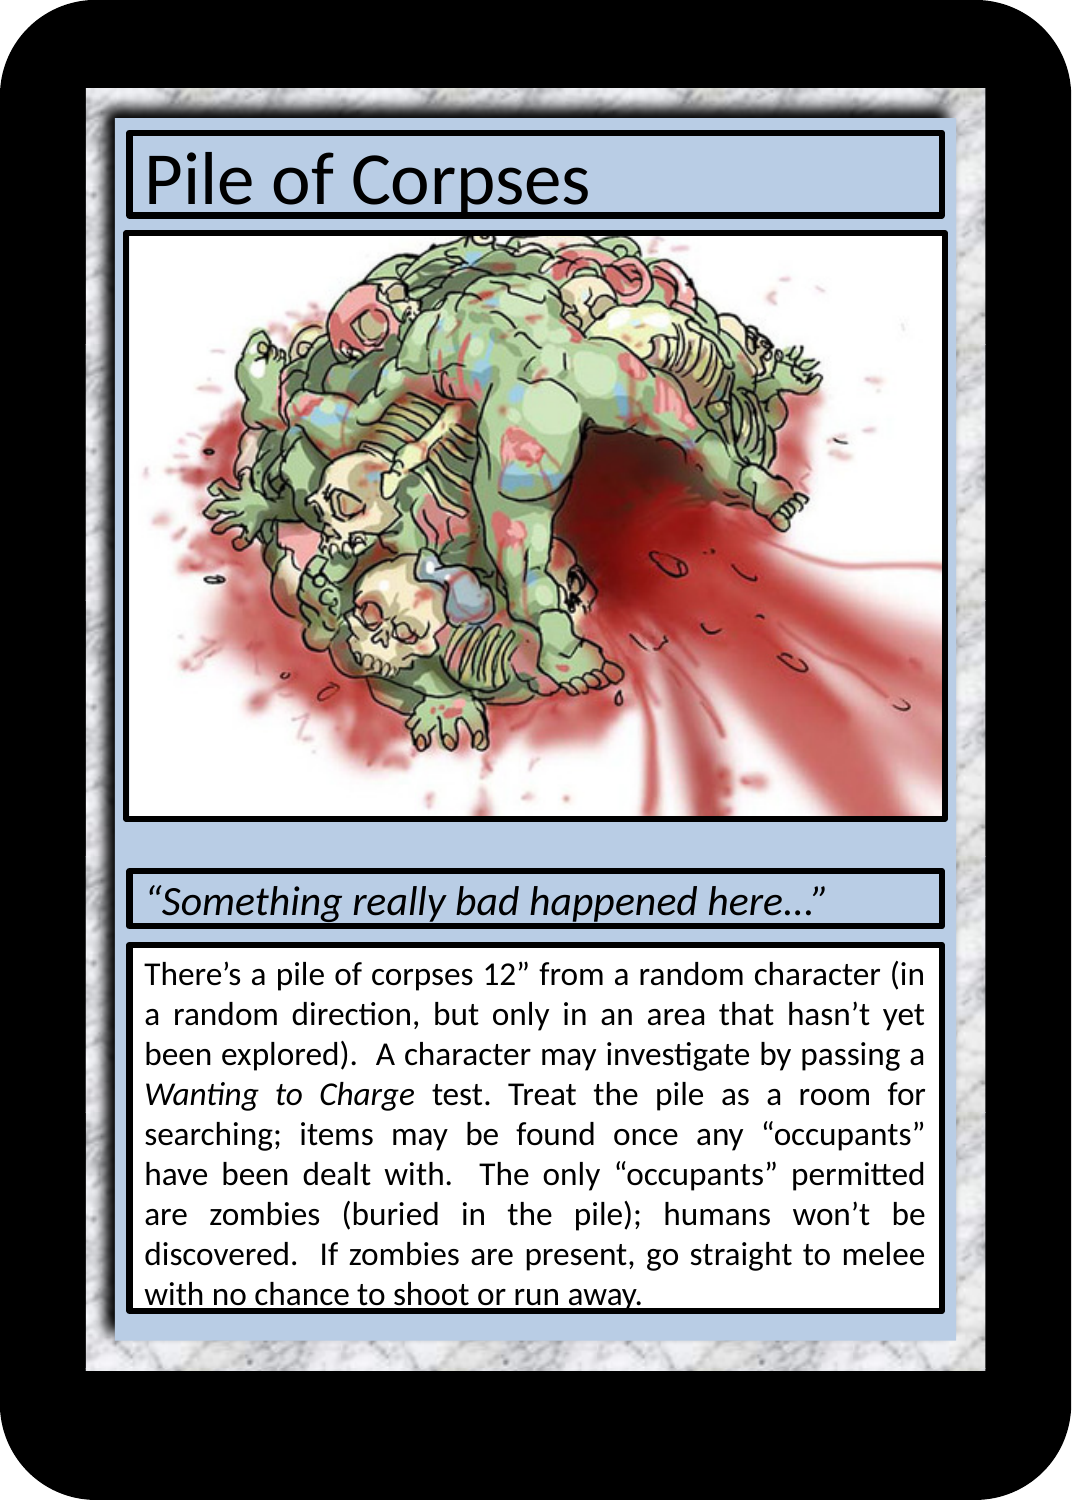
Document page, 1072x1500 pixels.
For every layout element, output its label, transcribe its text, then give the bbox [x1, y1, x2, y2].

list There’s a pile of corpses 12” from a random character (in a random direction, but only in an area that hasn’t yet been explored). A character may investigate by passing a Wanting to Charge test. Treat the pile as a room for searching; items may be found once any “occupants” have been dealt with. The only “occupants” permitted are zombies (buried in the pile); humans won’t be discovered. If zombies are present, go straight to melee with no chance to shoot or run away. [126, 942, 945, 1314]
title Pile of Corpses [126, 130, 945, 219]
picture [85, 88, 986, 1371]
list “Something really bad happened here...” [126, 868, 945, 929]
